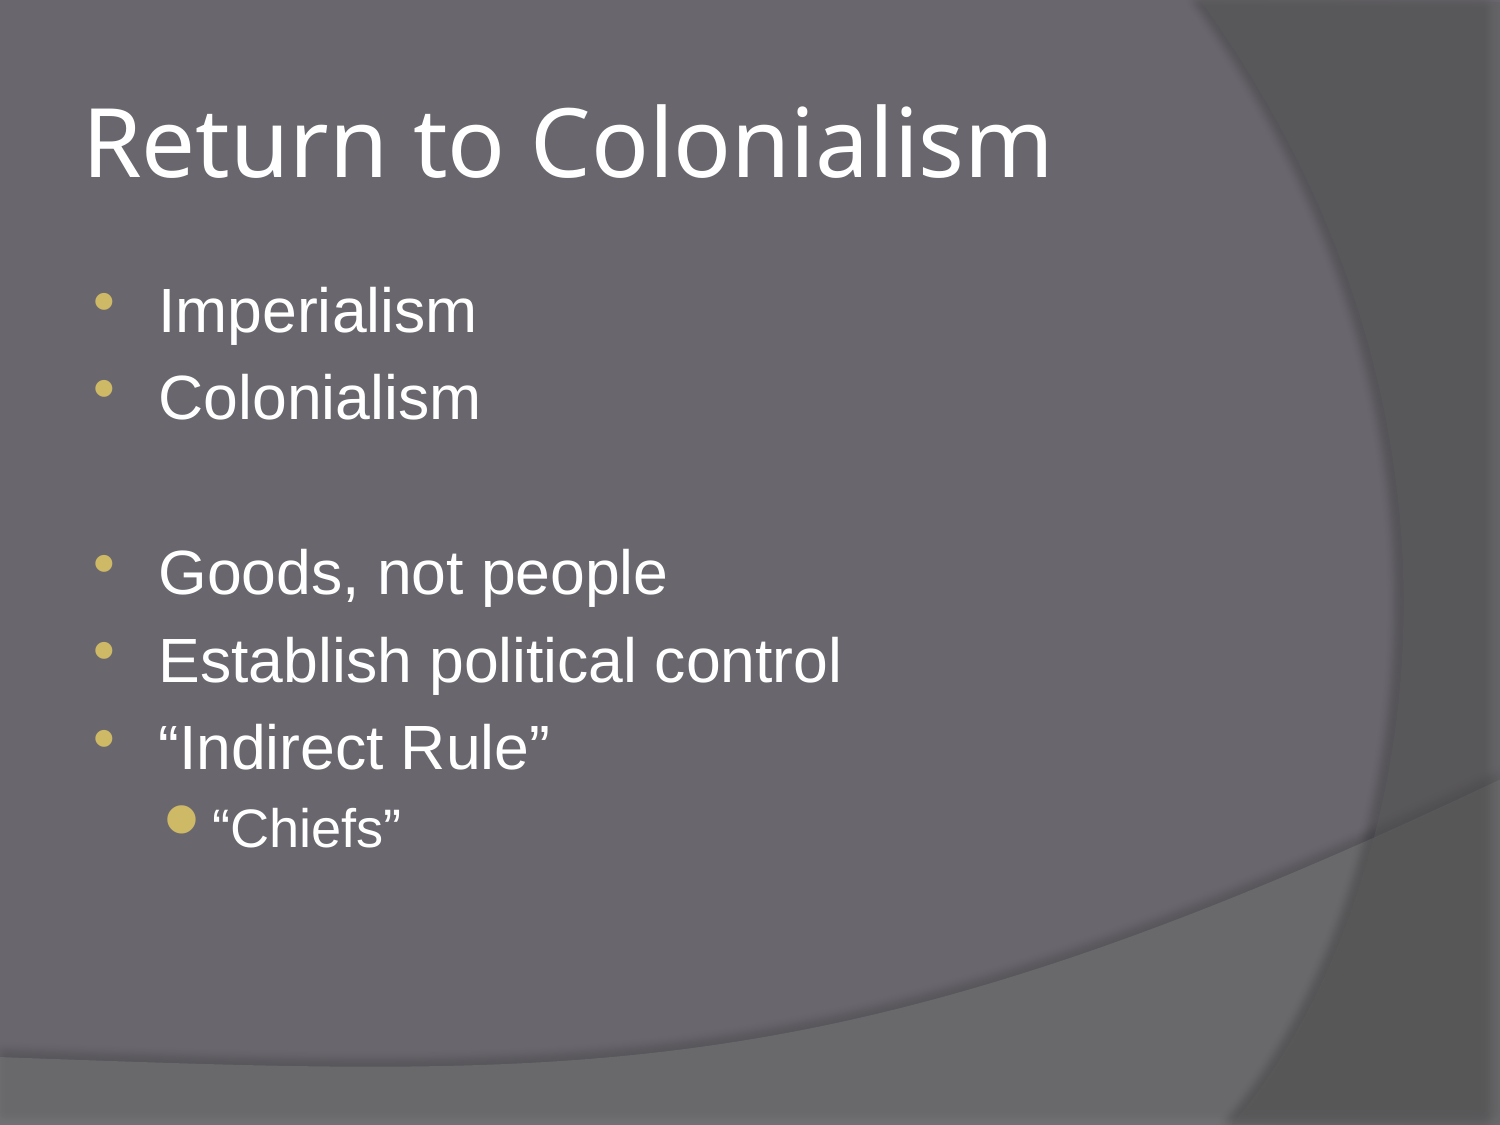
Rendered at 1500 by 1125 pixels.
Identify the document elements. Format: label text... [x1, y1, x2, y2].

list Imperialism Colonialism Goods, not people Establish political control “Indirect Rule” “Chiefs” [75, 262, 1300, 1005]
title Return to Colonialism [75, 45, 1300, 233]
